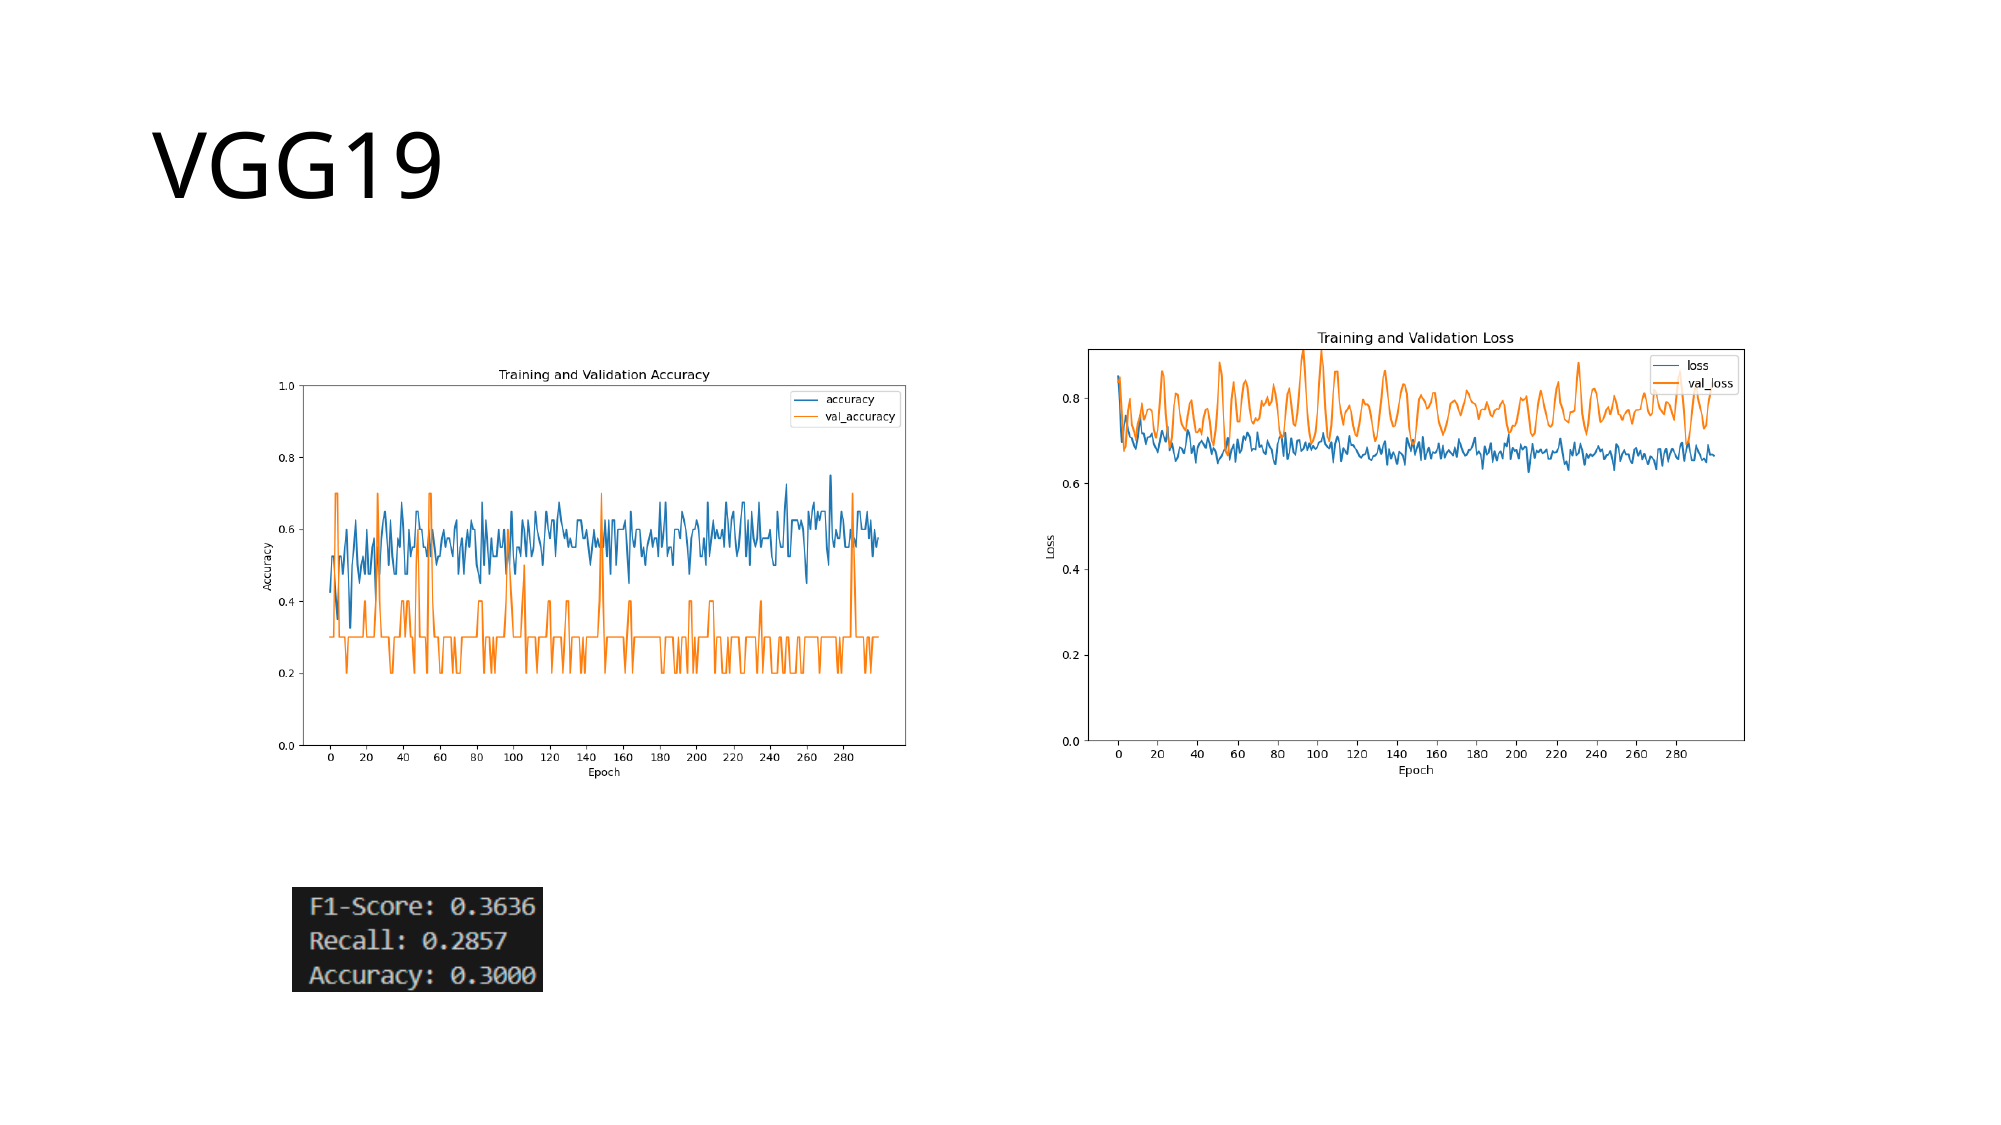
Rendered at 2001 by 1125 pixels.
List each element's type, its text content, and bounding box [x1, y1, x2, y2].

title VGG19 [137, 59, 1863, 278]
picture [205, 288, 1828, 796]
picture [292, 887, 543, 992]
